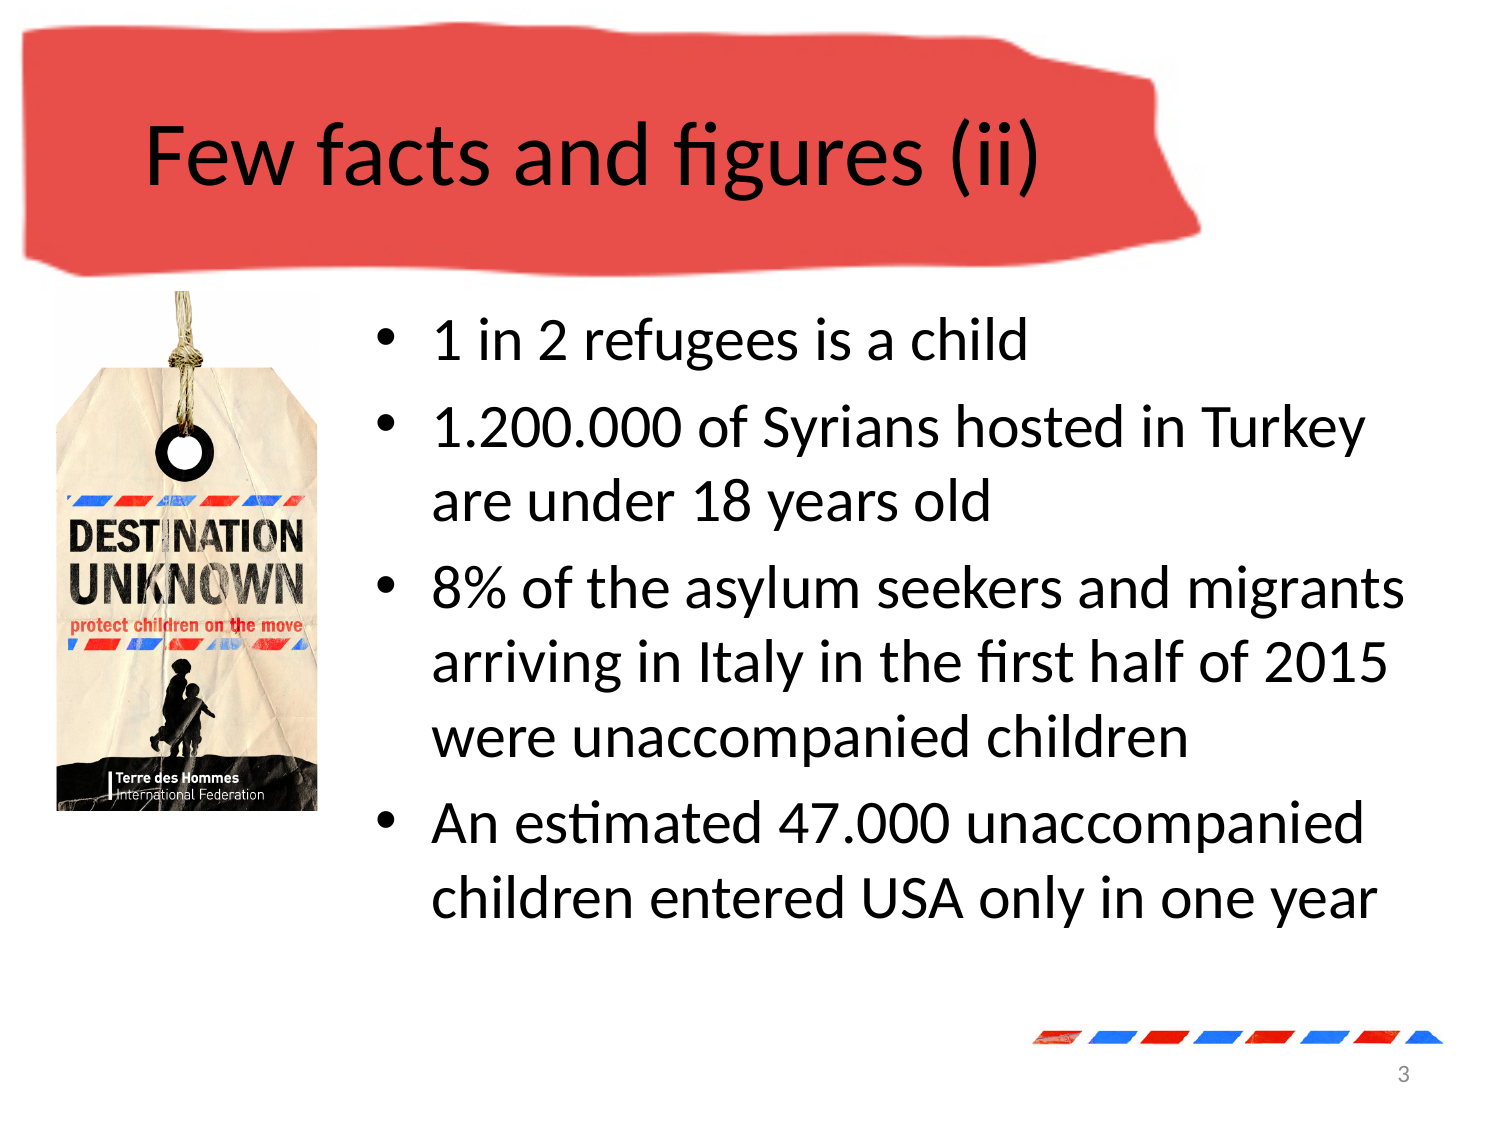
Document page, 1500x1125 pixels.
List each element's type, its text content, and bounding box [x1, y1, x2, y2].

title Few facts and figures (ii) [41, 55, 1149, 243]
slide_number 3 [1074, 1042, 1425, 1103]
list 1 in 2 refugees is a child 1.200.000 of Syrians hosted in Turkey are under 18 years old 8% of the asylum seekers and migrants arriving in Italy in the first half of 2015 were unaccompanied children An estimated 47.000 unaccompanied children entered USA only in one year [360, 290, 1425, 1005]
picture [1028, 1019, 1447, 1059]
picture [17, 5, 1258, 811]
